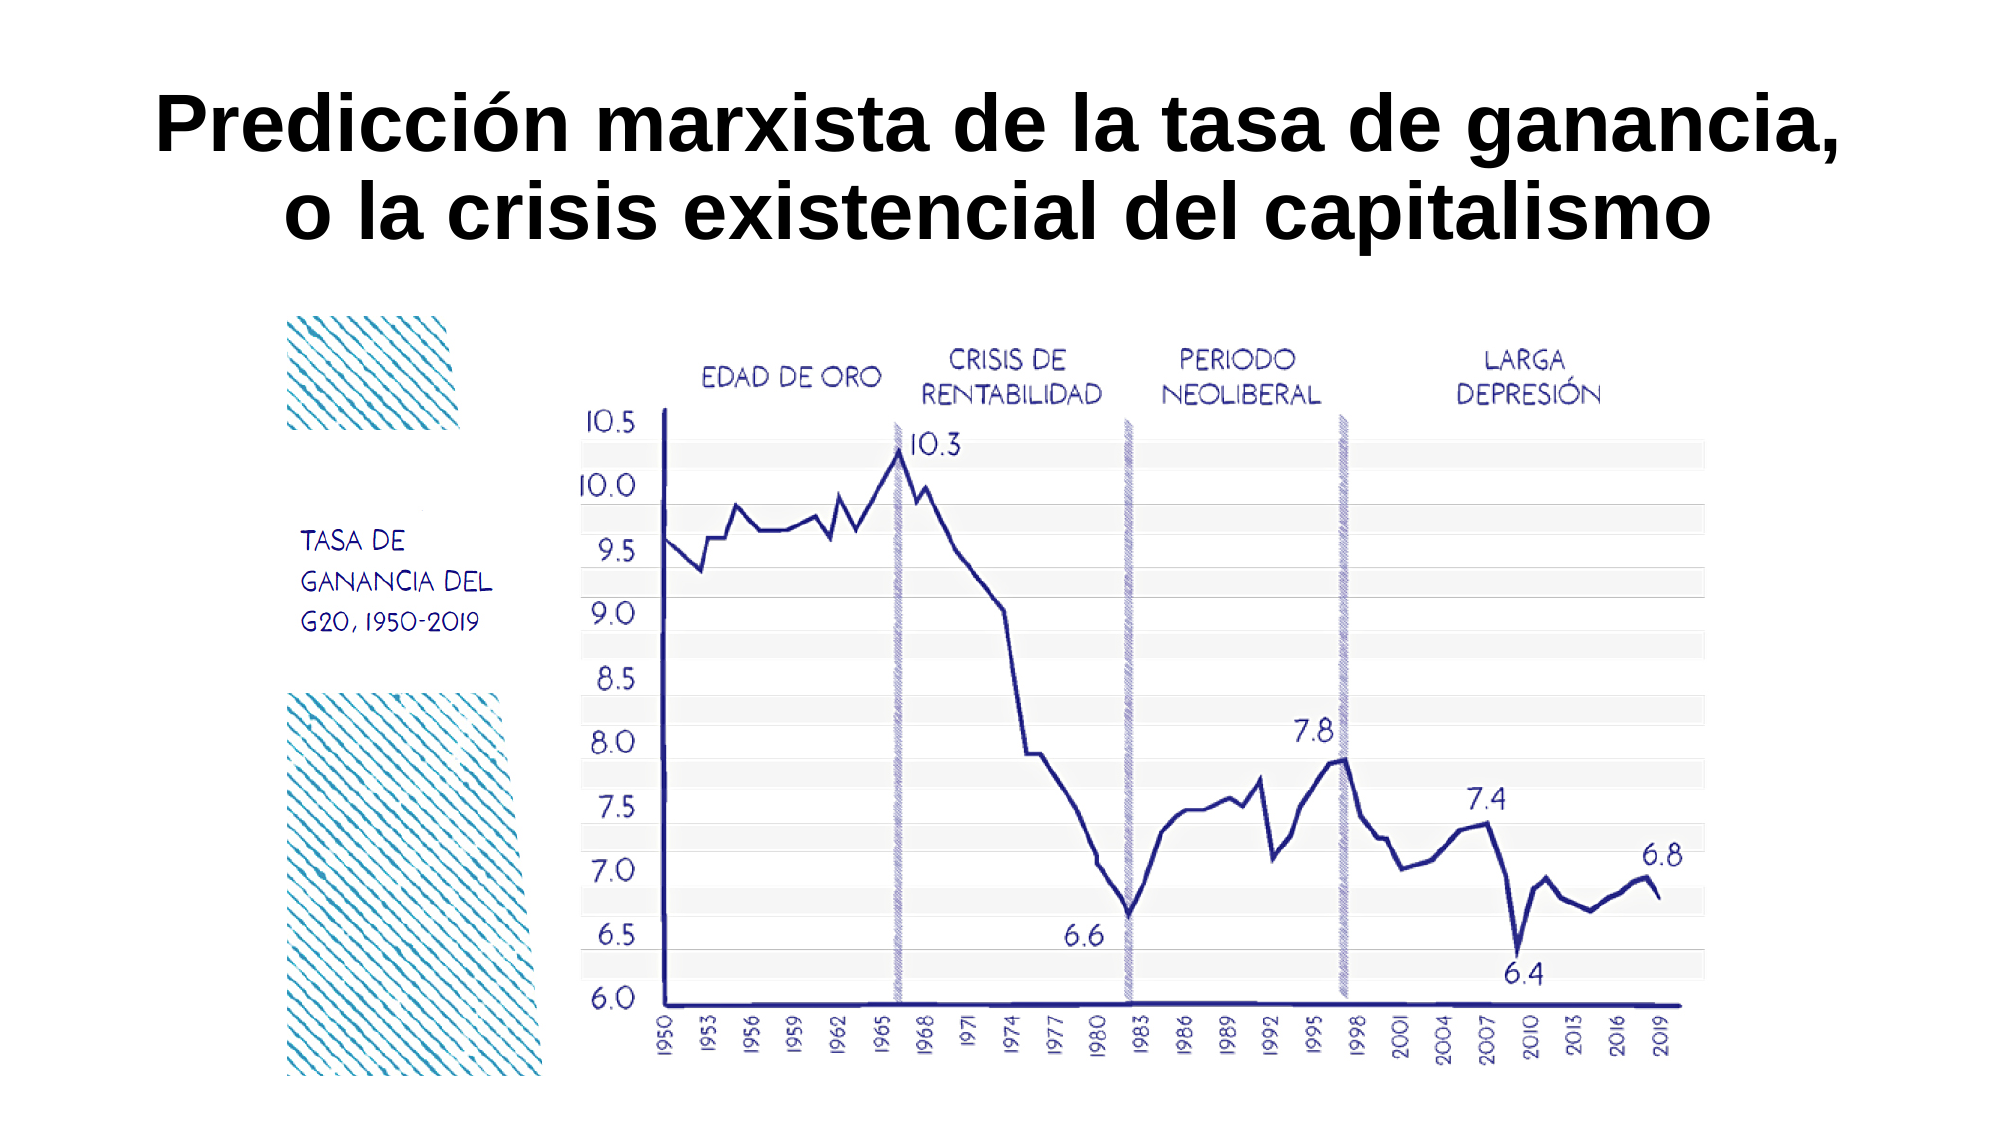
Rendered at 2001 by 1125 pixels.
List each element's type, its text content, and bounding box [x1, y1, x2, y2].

title Predicción marxista de la tasa de ganancia, o la crisis existencial del capitalismo [137, 59, 1863, 278]
picture [287, 316, 1752, 1076]
